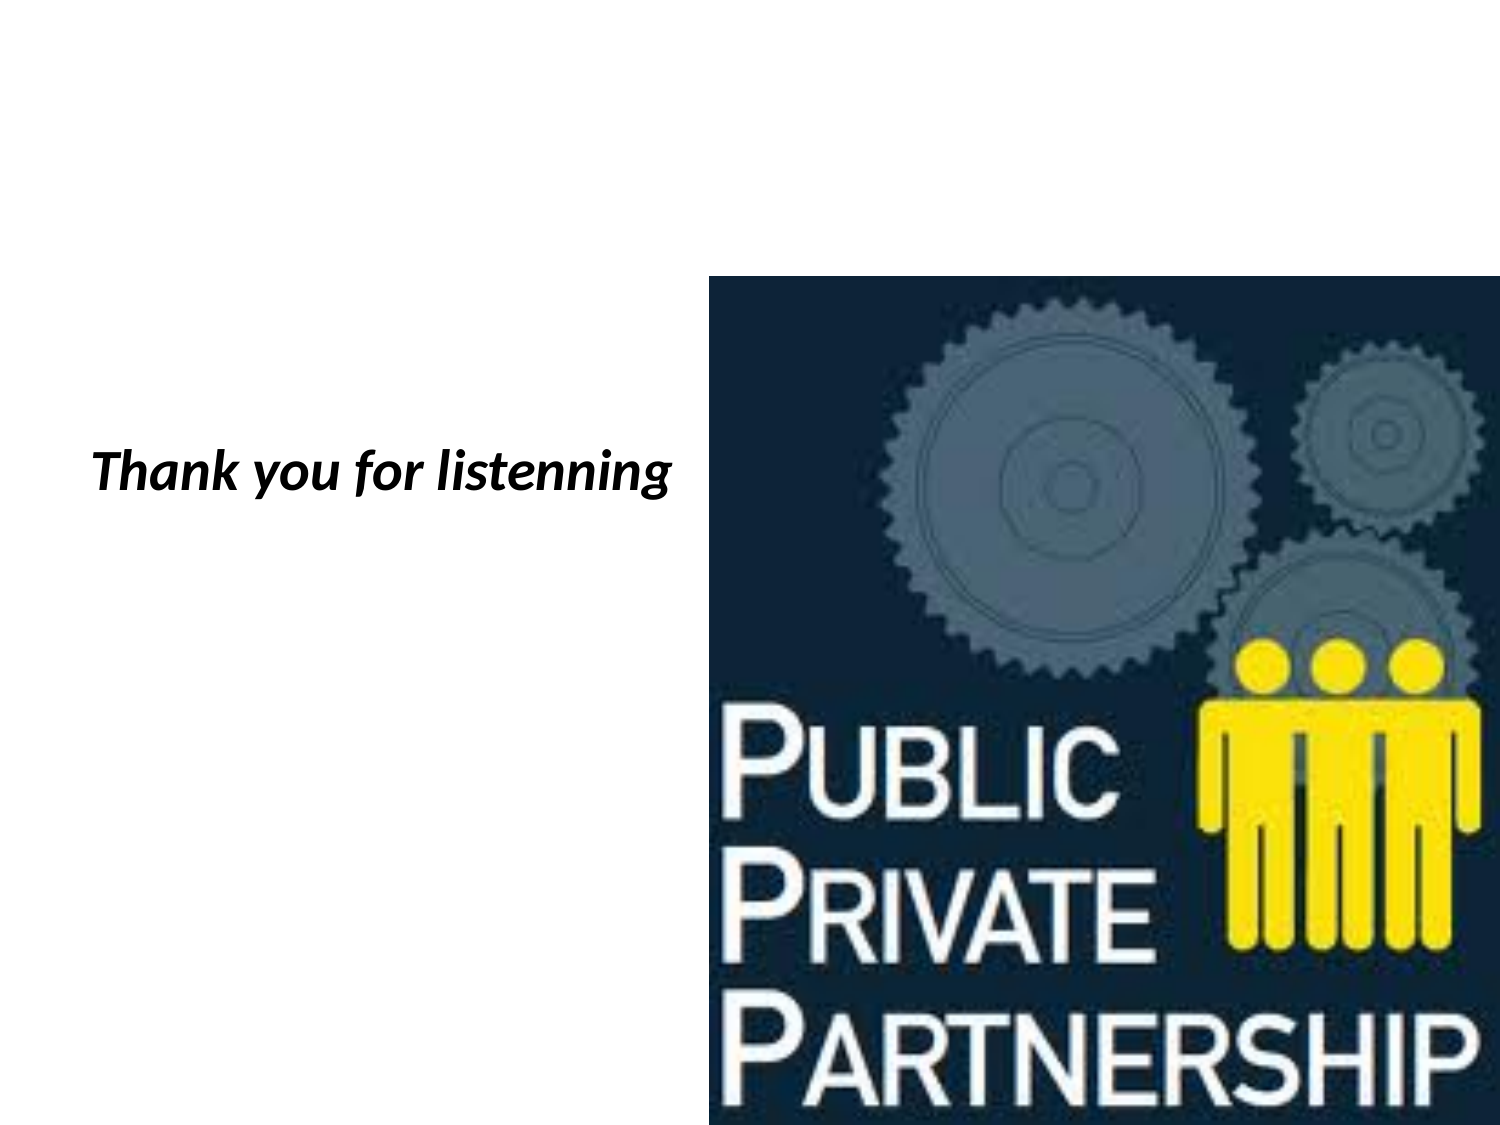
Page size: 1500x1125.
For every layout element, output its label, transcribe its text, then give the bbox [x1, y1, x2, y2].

list Thank you for listenning [75, 425, 704, 1005]
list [709, 275, 1500, 1125]
